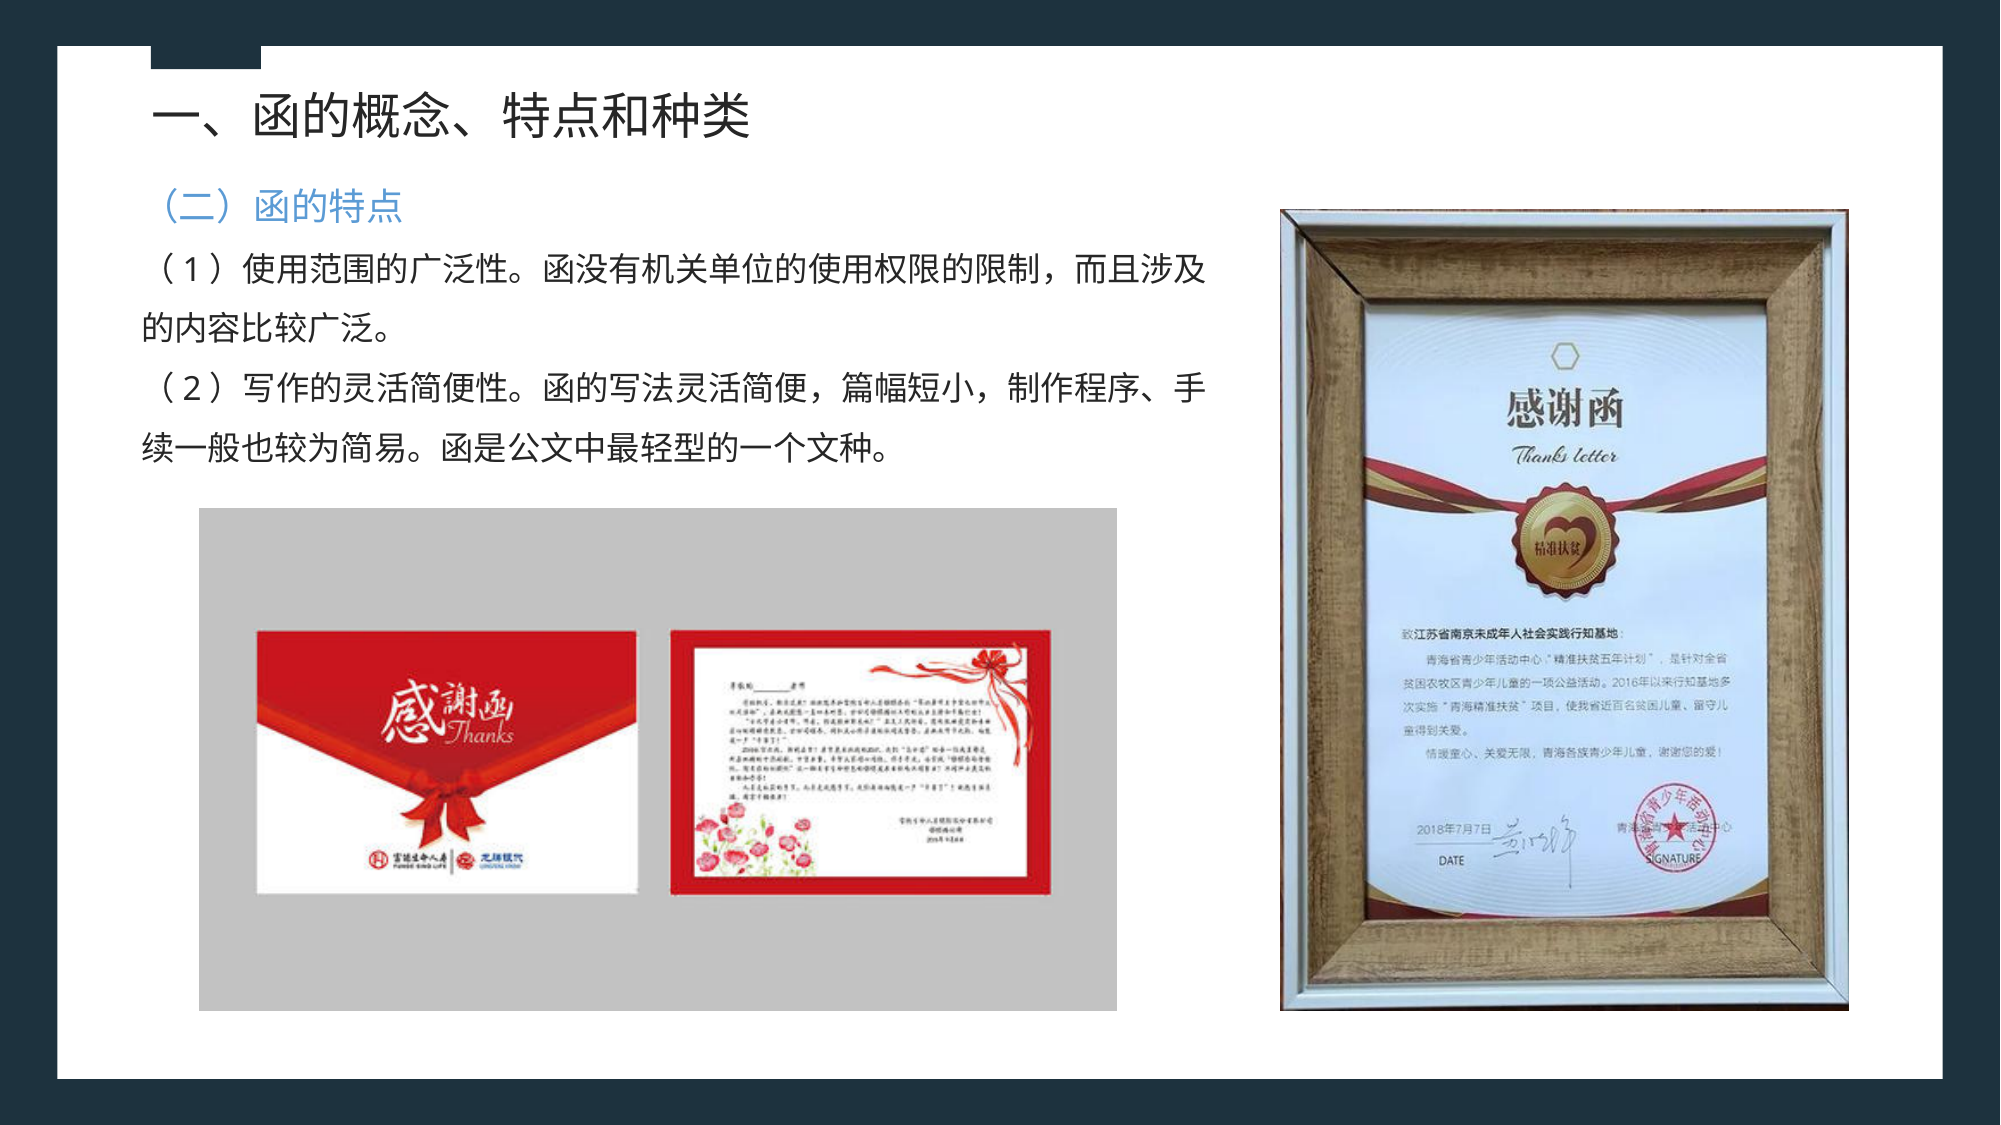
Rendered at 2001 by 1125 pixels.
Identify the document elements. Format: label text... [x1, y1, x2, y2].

text_box 一、函的概念、特点和种类 [150, 77, 858, 152]
picture [199, 508, 1117, 1011]
text_box （二）函的特点 （1）使用范围的广泛性。函没有机关单位的使用权限的限制，而且涉及的内容比较广泛。 （2）写作的灵活简便性。函的写法灵活简便，篇幅短小，制作程序、手续一般也较为简易。函是公文中最轻型的一个文种。 [126, 152, 1247, 475]
picture [1280, 209, 1849, 1011]
